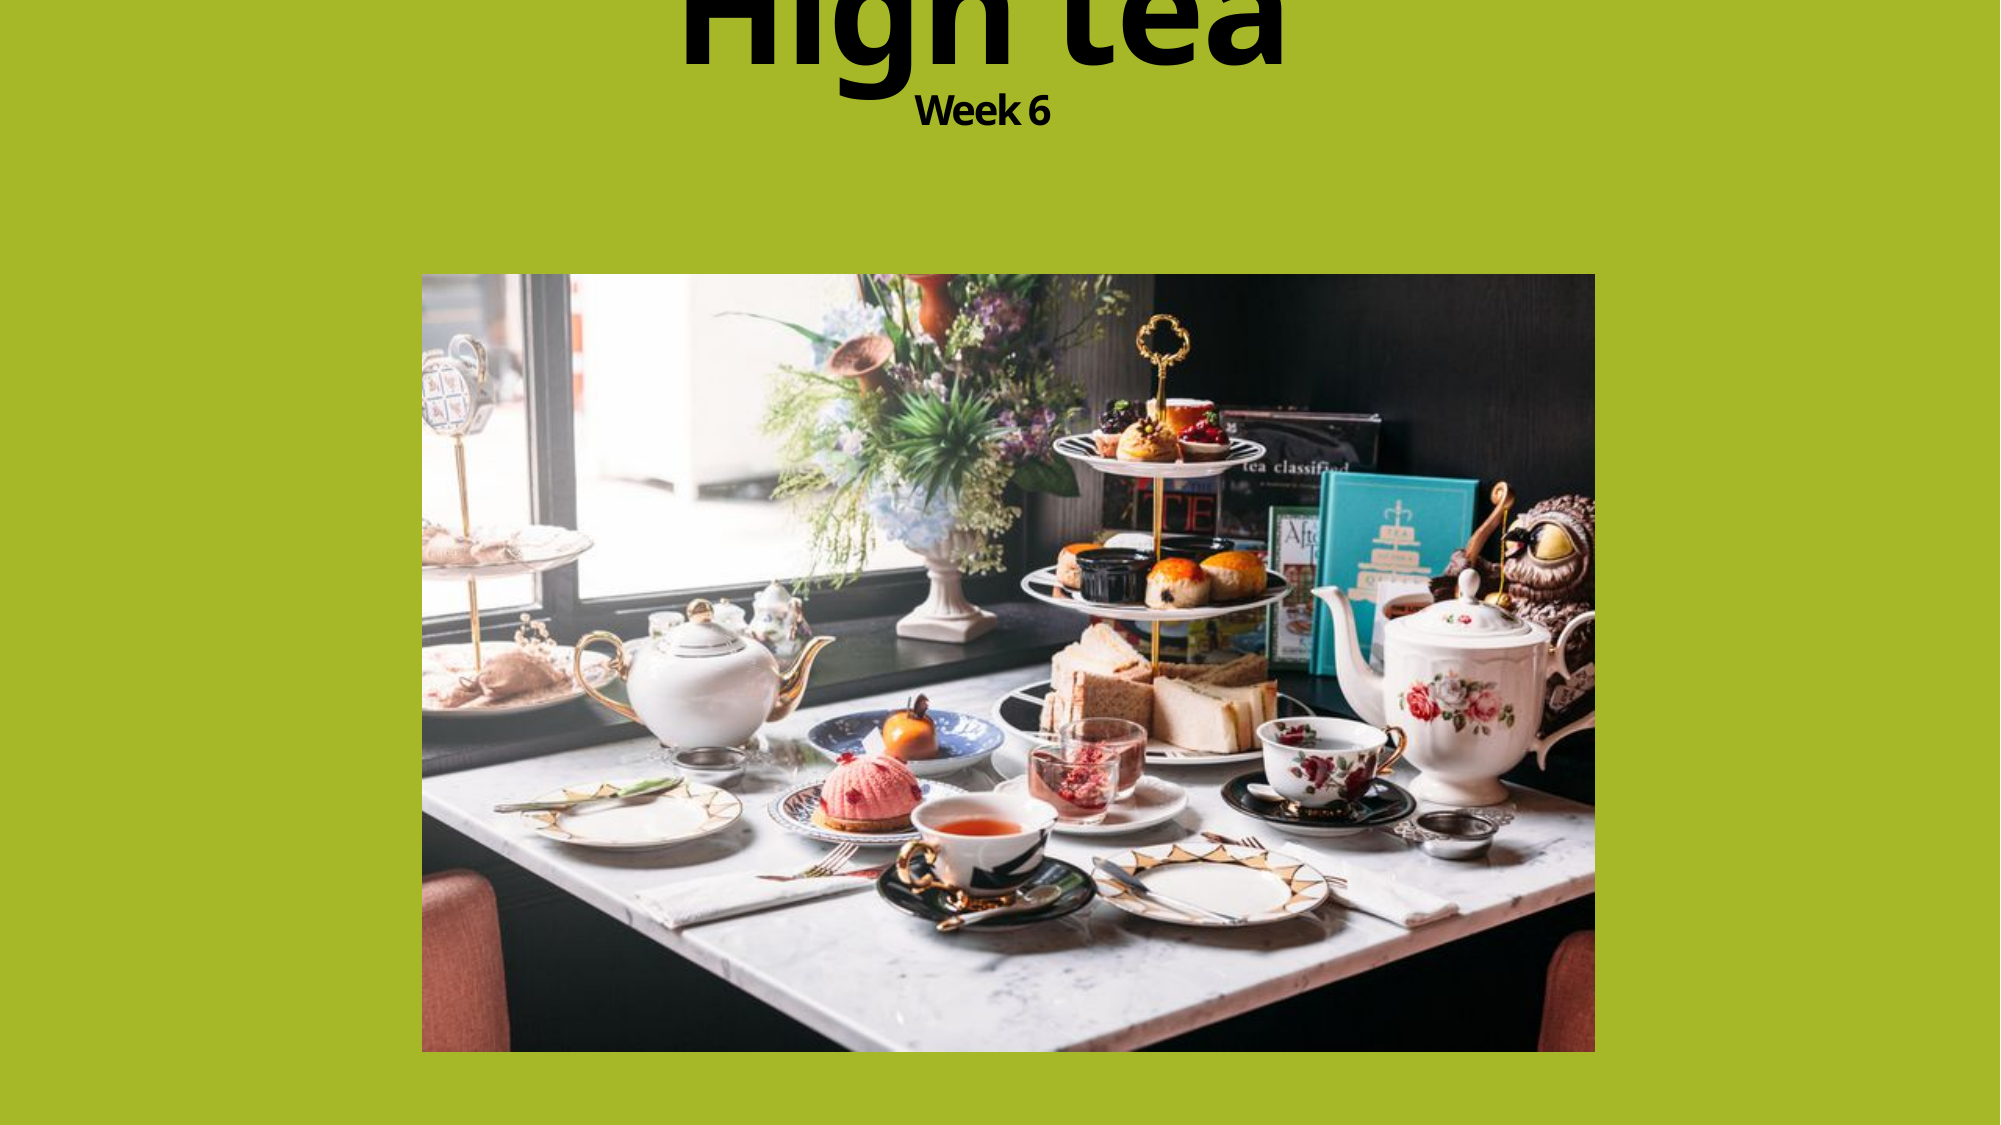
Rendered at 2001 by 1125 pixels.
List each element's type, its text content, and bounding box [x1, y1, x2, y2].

title High tea Week 6 [98, 0, 1868, 465]
picture [422, 273, 1595, 1052]
